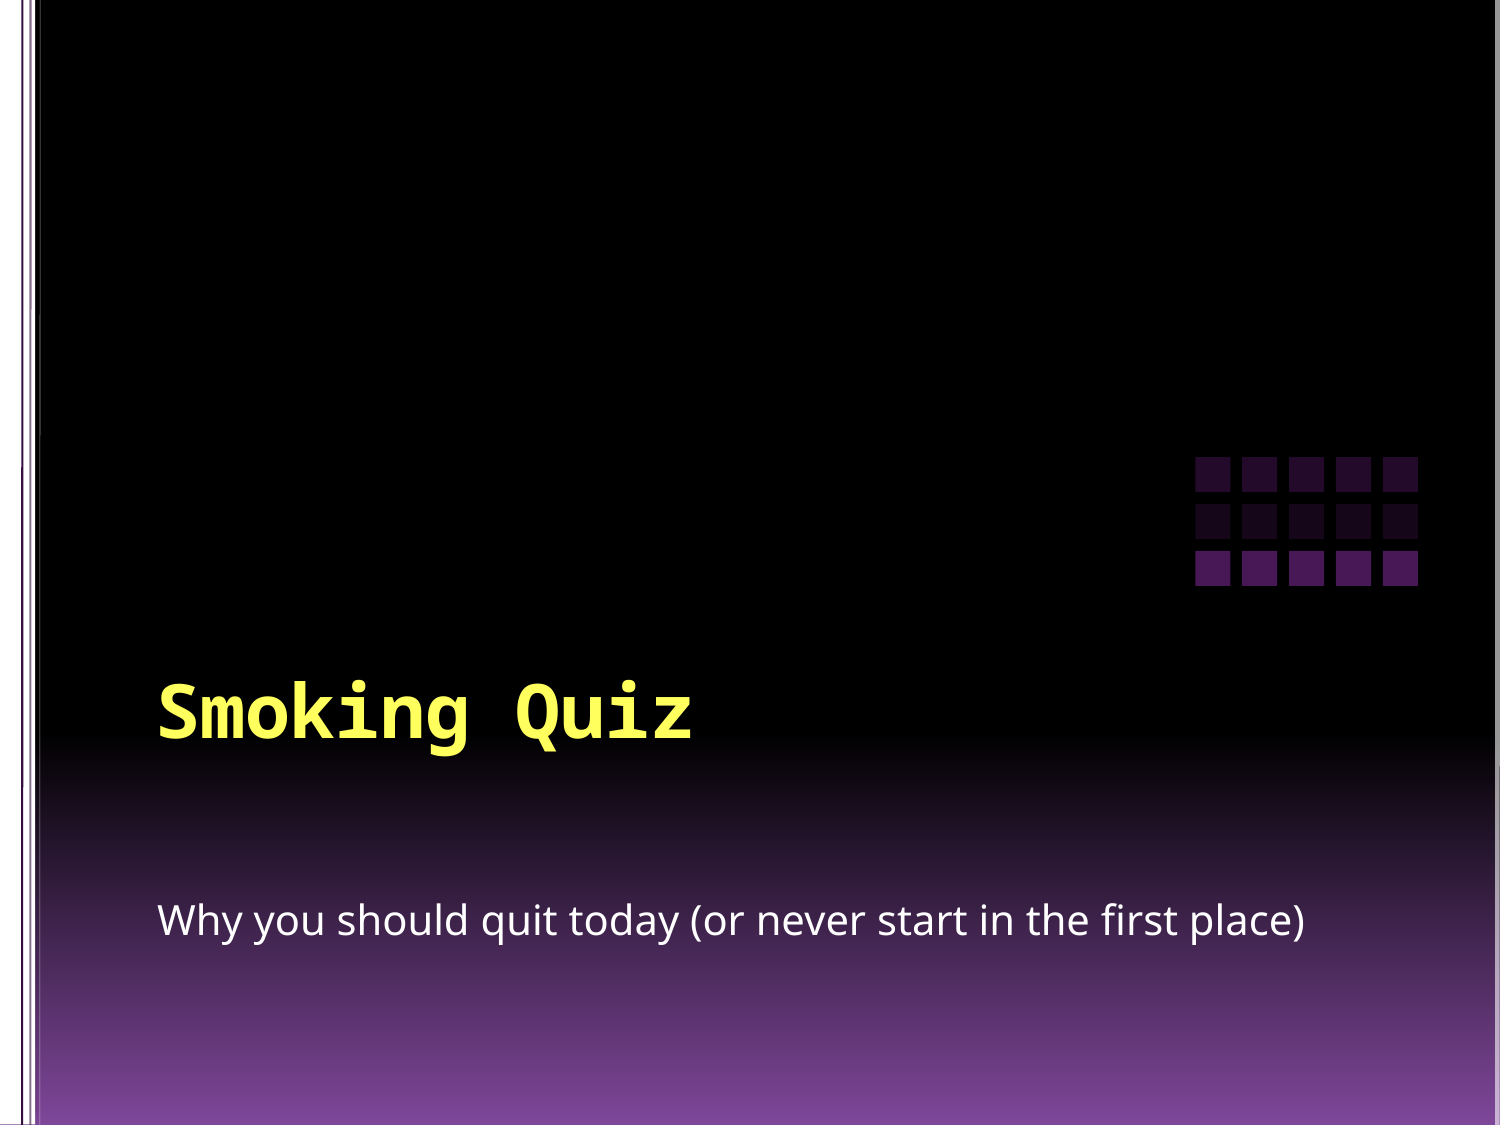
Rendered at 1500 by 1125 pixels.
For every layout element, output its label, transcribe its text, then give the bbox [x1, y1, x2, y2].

subtitle Why you should quit today (or never start in the first place) [140, 843, 1416, 951]
title Smoking Quiz [140, 656, 1416, 805]
